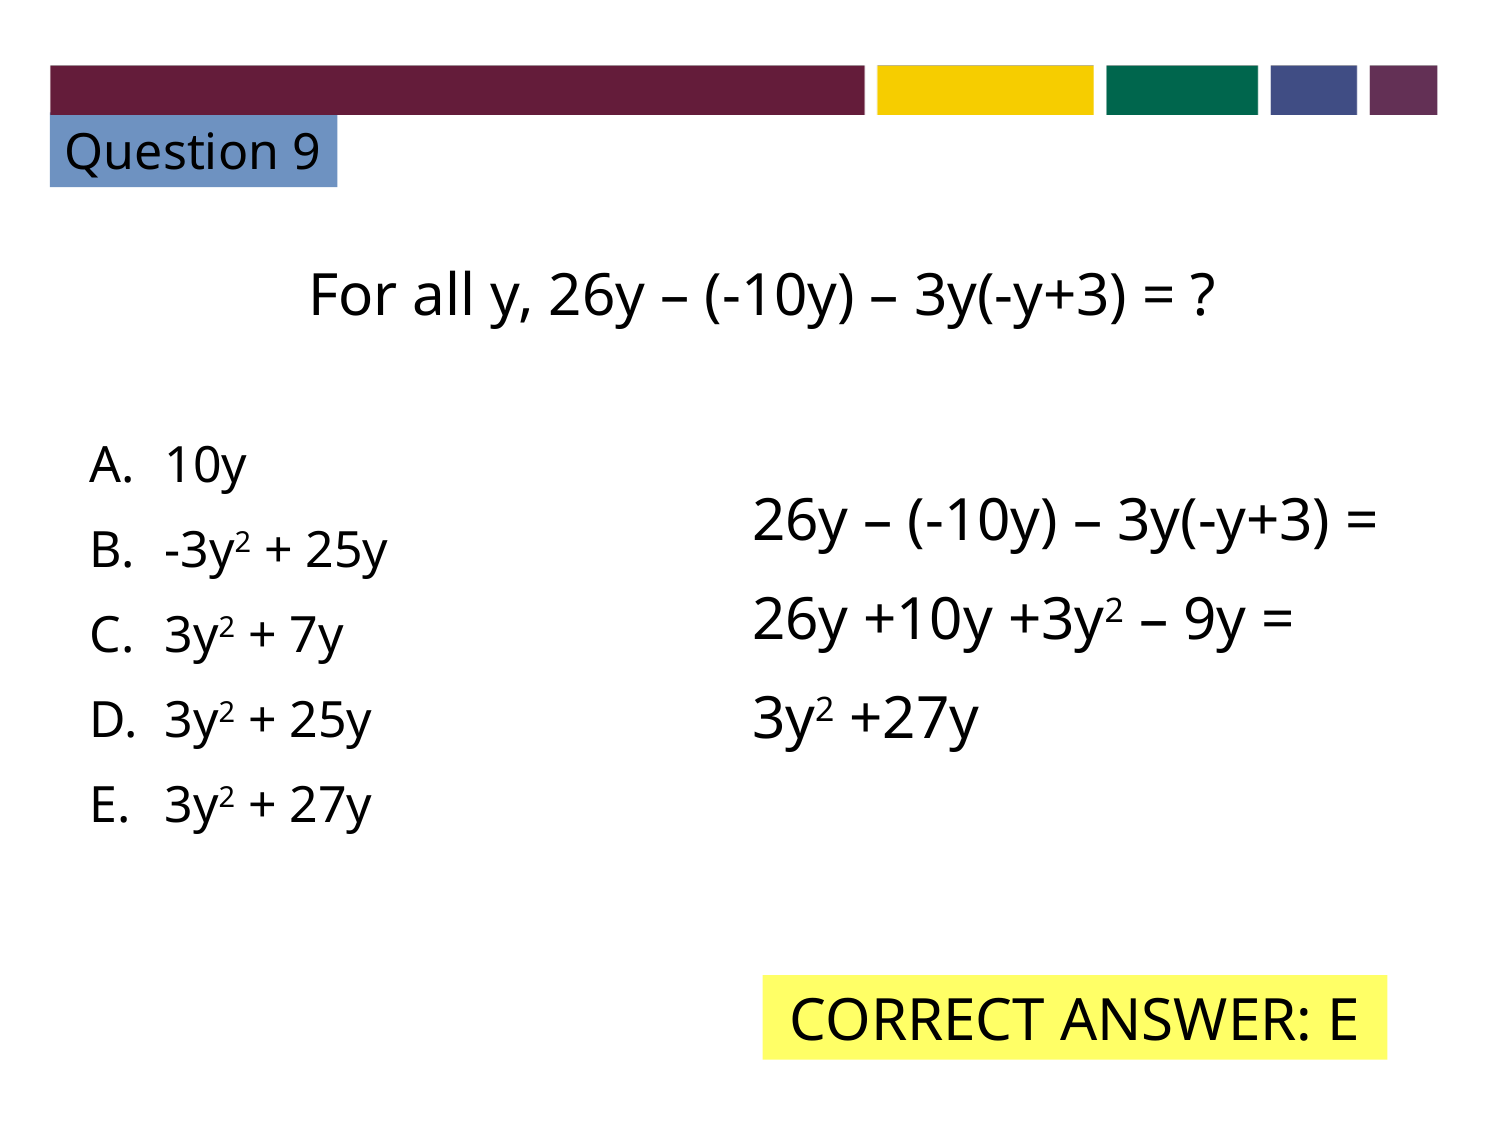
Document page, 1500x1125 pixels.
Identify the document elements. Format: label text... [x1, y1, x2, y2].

picture [37, 49, 1438, 116]
text_box For all y, 26y – (-10y) – 3y(-y+3) = ? [124, 249, 1400, 335]
text_box 26y – (-10y) – 3y(-y+3) = 26y +10y +3y2 – 9y = 3y2 +27y [737, 474, 1500, 758]
text_box Question 9 [49, 123, 338, 188]
text_box CORRECT ANSWER: E [762, 975, 1388, 1060]
text_box 10y -3y2 + 25y 3y2 + 7y 3y2 + 25y 3y2 + 27y [74, 424, 463, 840]
